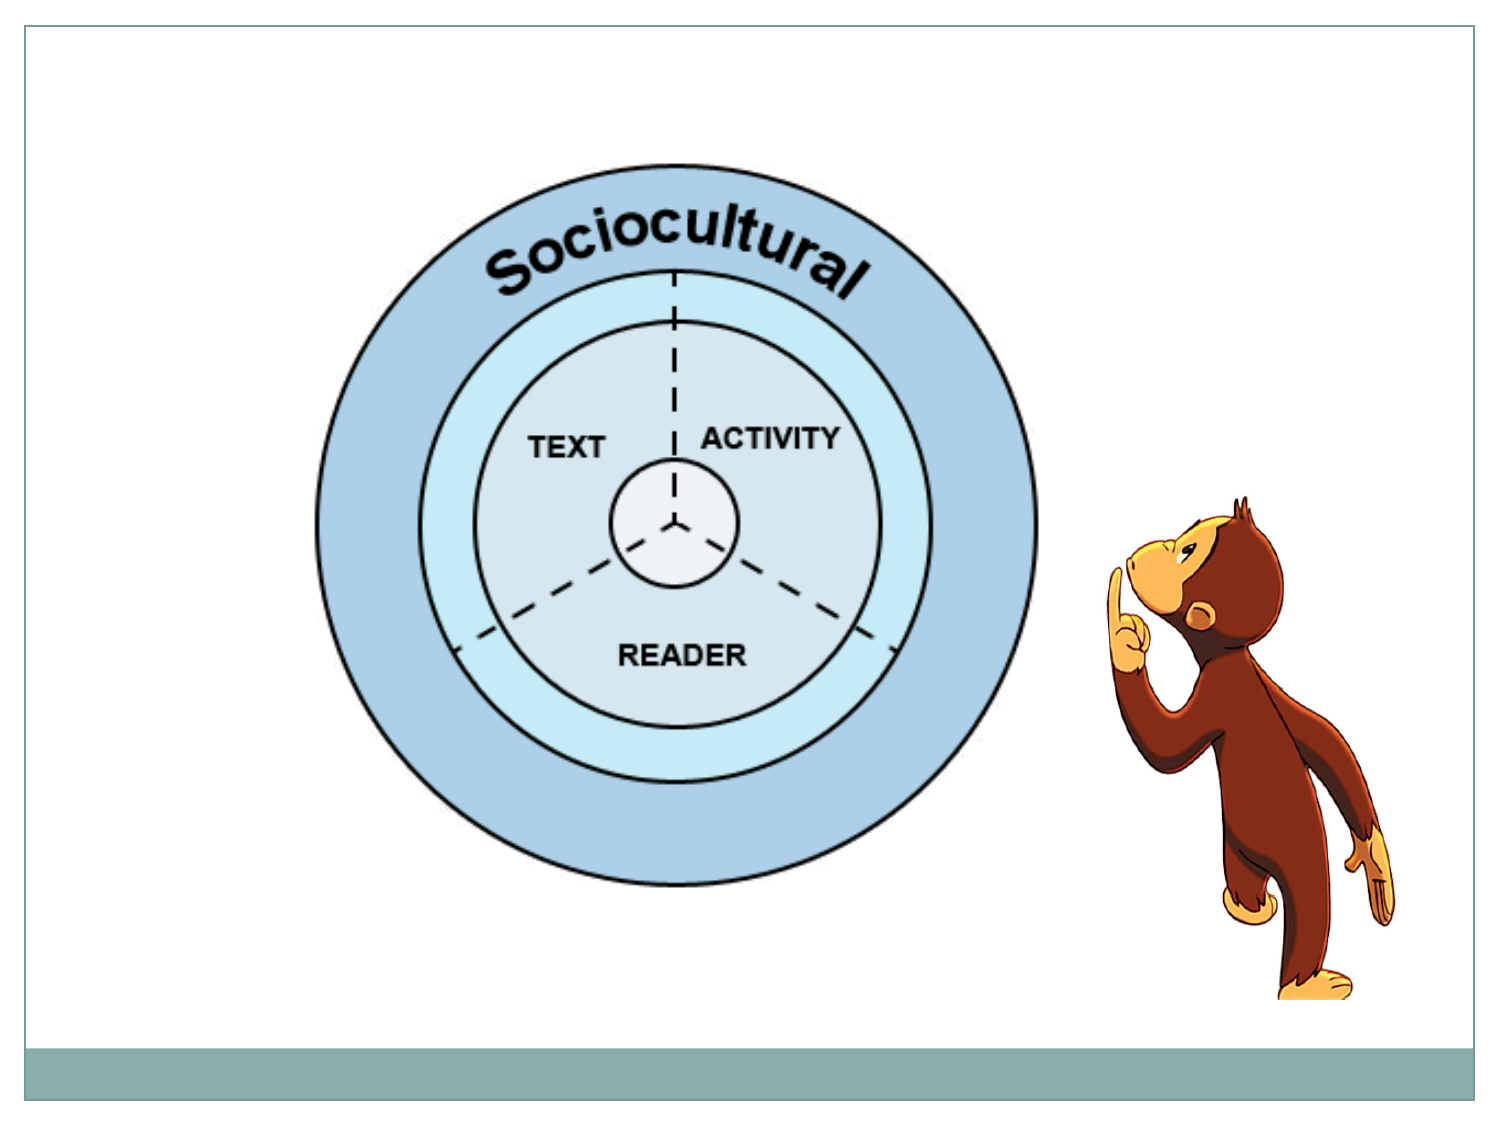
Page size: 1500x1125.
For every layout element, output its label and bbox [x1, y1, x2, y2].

picture [287, 149, 1063, 902]
picture [1087, 483, 1412, 1001]
